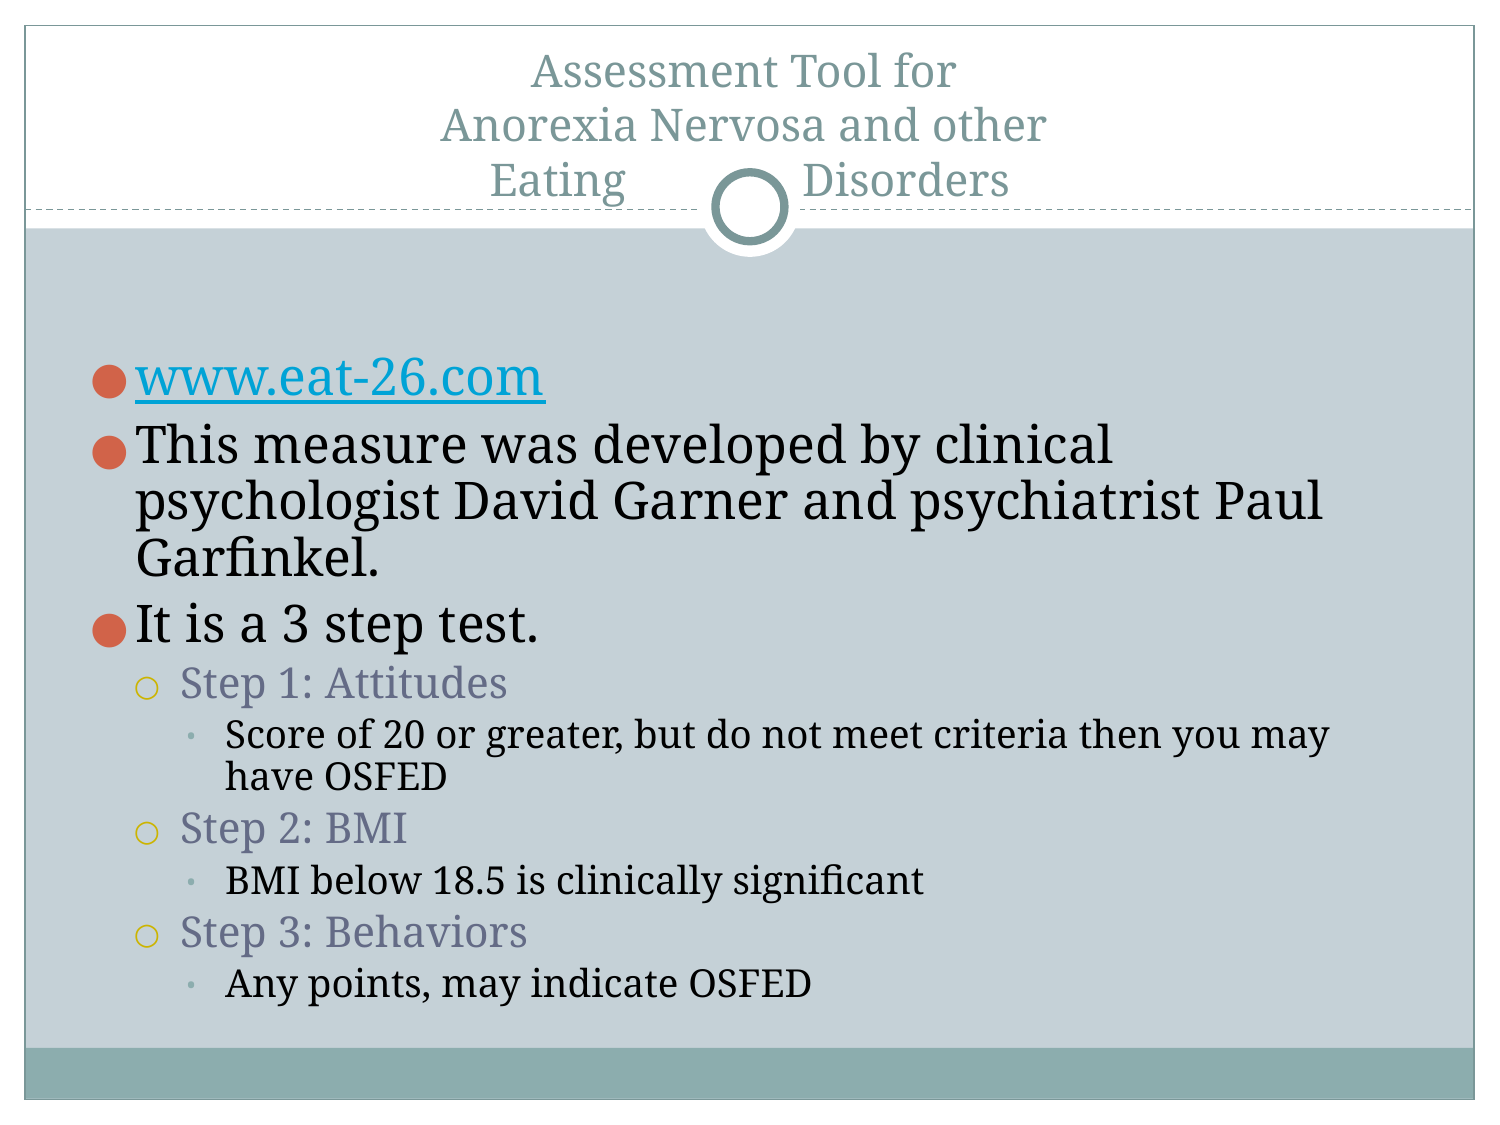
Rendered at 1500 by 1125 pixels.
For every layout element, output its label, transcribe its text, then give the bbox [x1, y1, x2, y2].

title Assessment Tool for Anorexia Nervosa and other Eating Disorders [75, 45, 1425, 213]
list www.eat-26.com This measure was developed by clinical psychologist David Garner and psychiatrist Paul Garfinkel. It is a 3 step test. Step 1: Attitudes Score of 20 or greater, but do not meet criteria then you may have OSFED Step 2: BMI BMI below 18.5 is clinically significant Step 3: Behaviors Any points, may indicate OSFED [75, 337, 1425, 1005]
